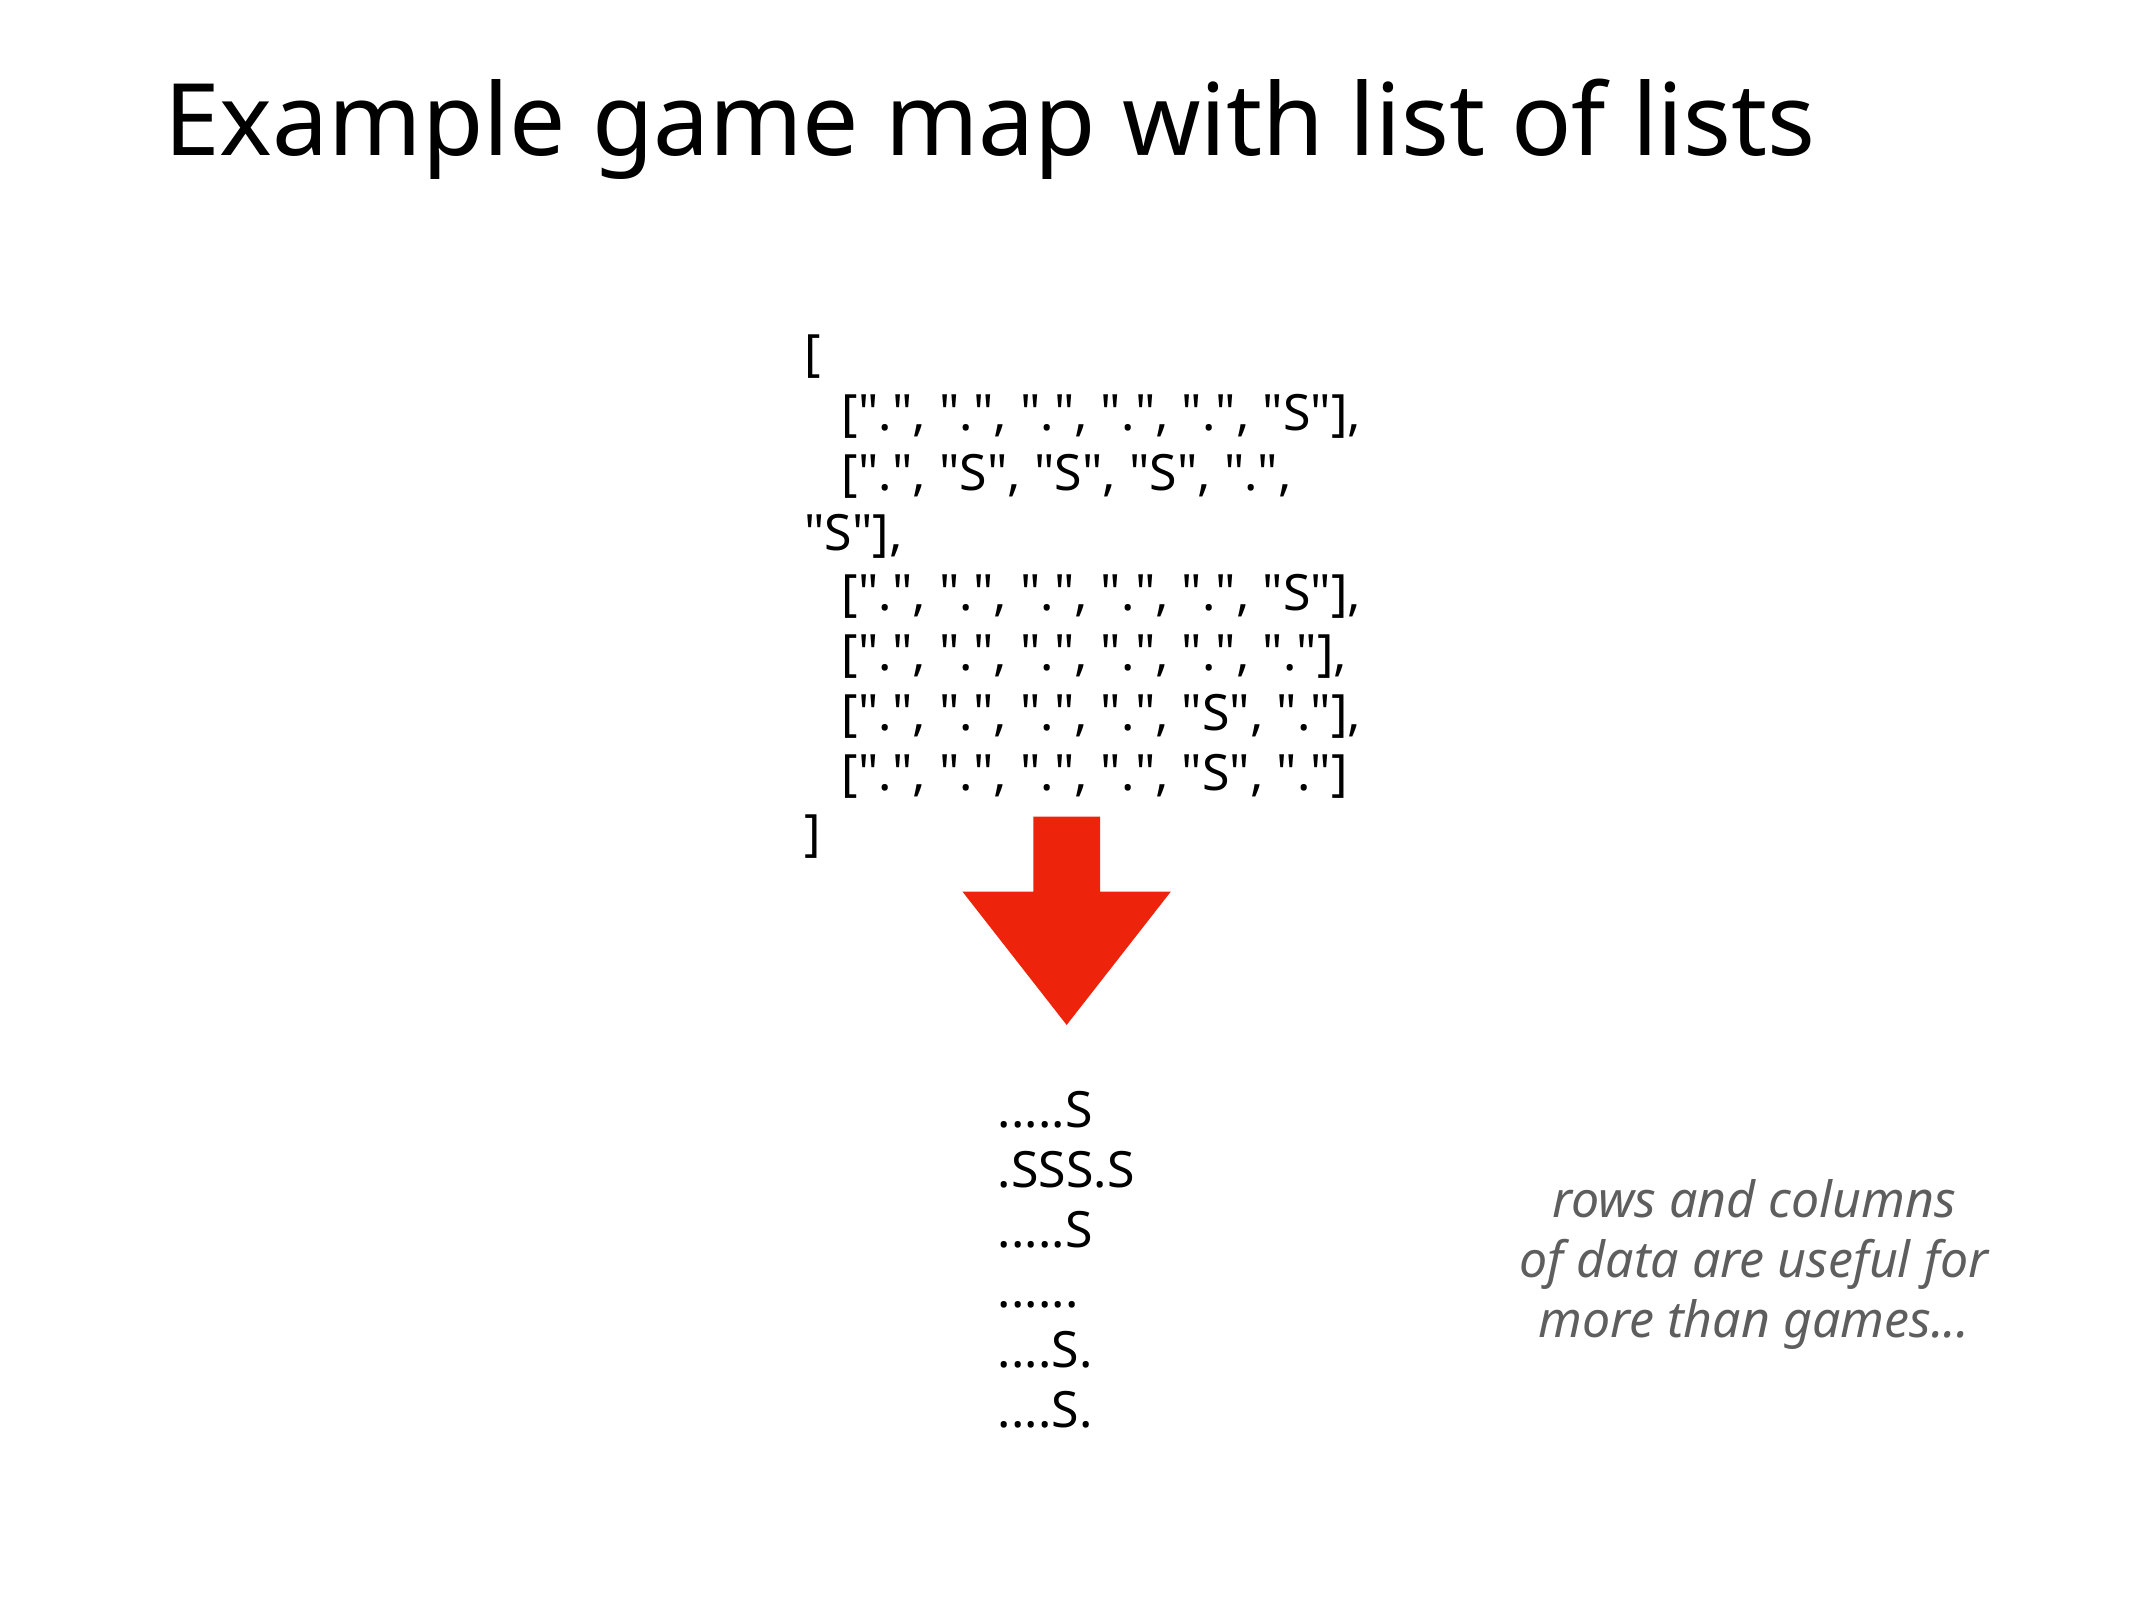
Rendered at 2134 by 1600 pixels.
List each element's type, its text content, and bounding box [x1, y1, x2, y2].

text_box rows and columns of data are useful for more than games... [1511, 1159, 1997, 1356]
text_box .....S .SSS.S .....S ...... ....S. ....S. [989, 1069, 1144, 1446]
text_box [ [".", ".", ".", ".", ".", "S"], [".", "S", "S", "S", ".", "S"], [".", ".", ".", ".", ".", "S"], [".", ".", ".", ".", ".", "."], [".", ".", ".", ".", "S", "."], [".", ".", ".", ".", "S", "."] ] [795, 342, 1375, 839]
text_box [962, 816, 1171, 1025]
title Example game map with list of lists [155, 41, 1978, 191]
